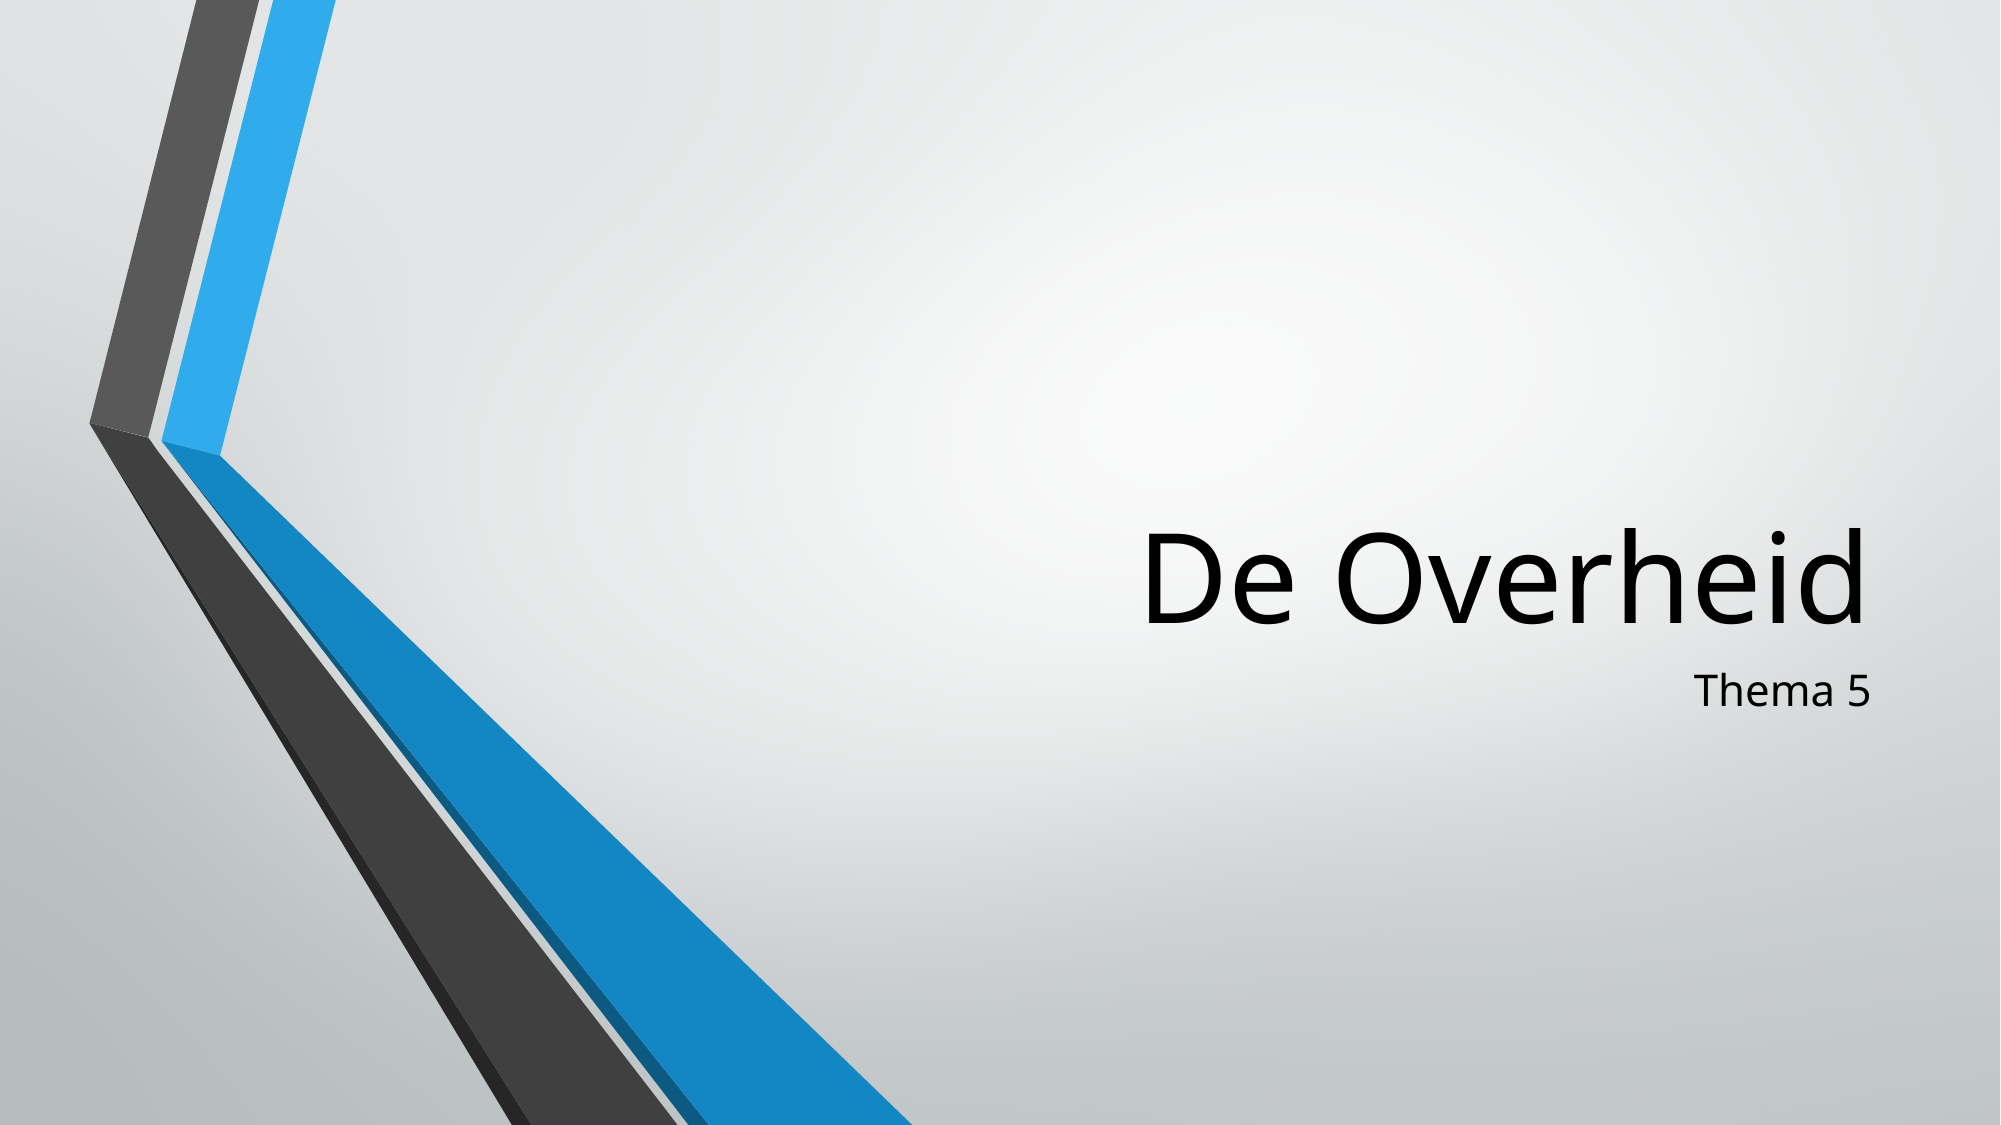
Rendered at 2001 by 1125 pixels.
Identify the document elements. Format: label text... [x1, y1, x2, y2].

title De Overheid [480, 226, 1887, 656]
subtitle Thema 5 [740, 655, 1887, 884]
